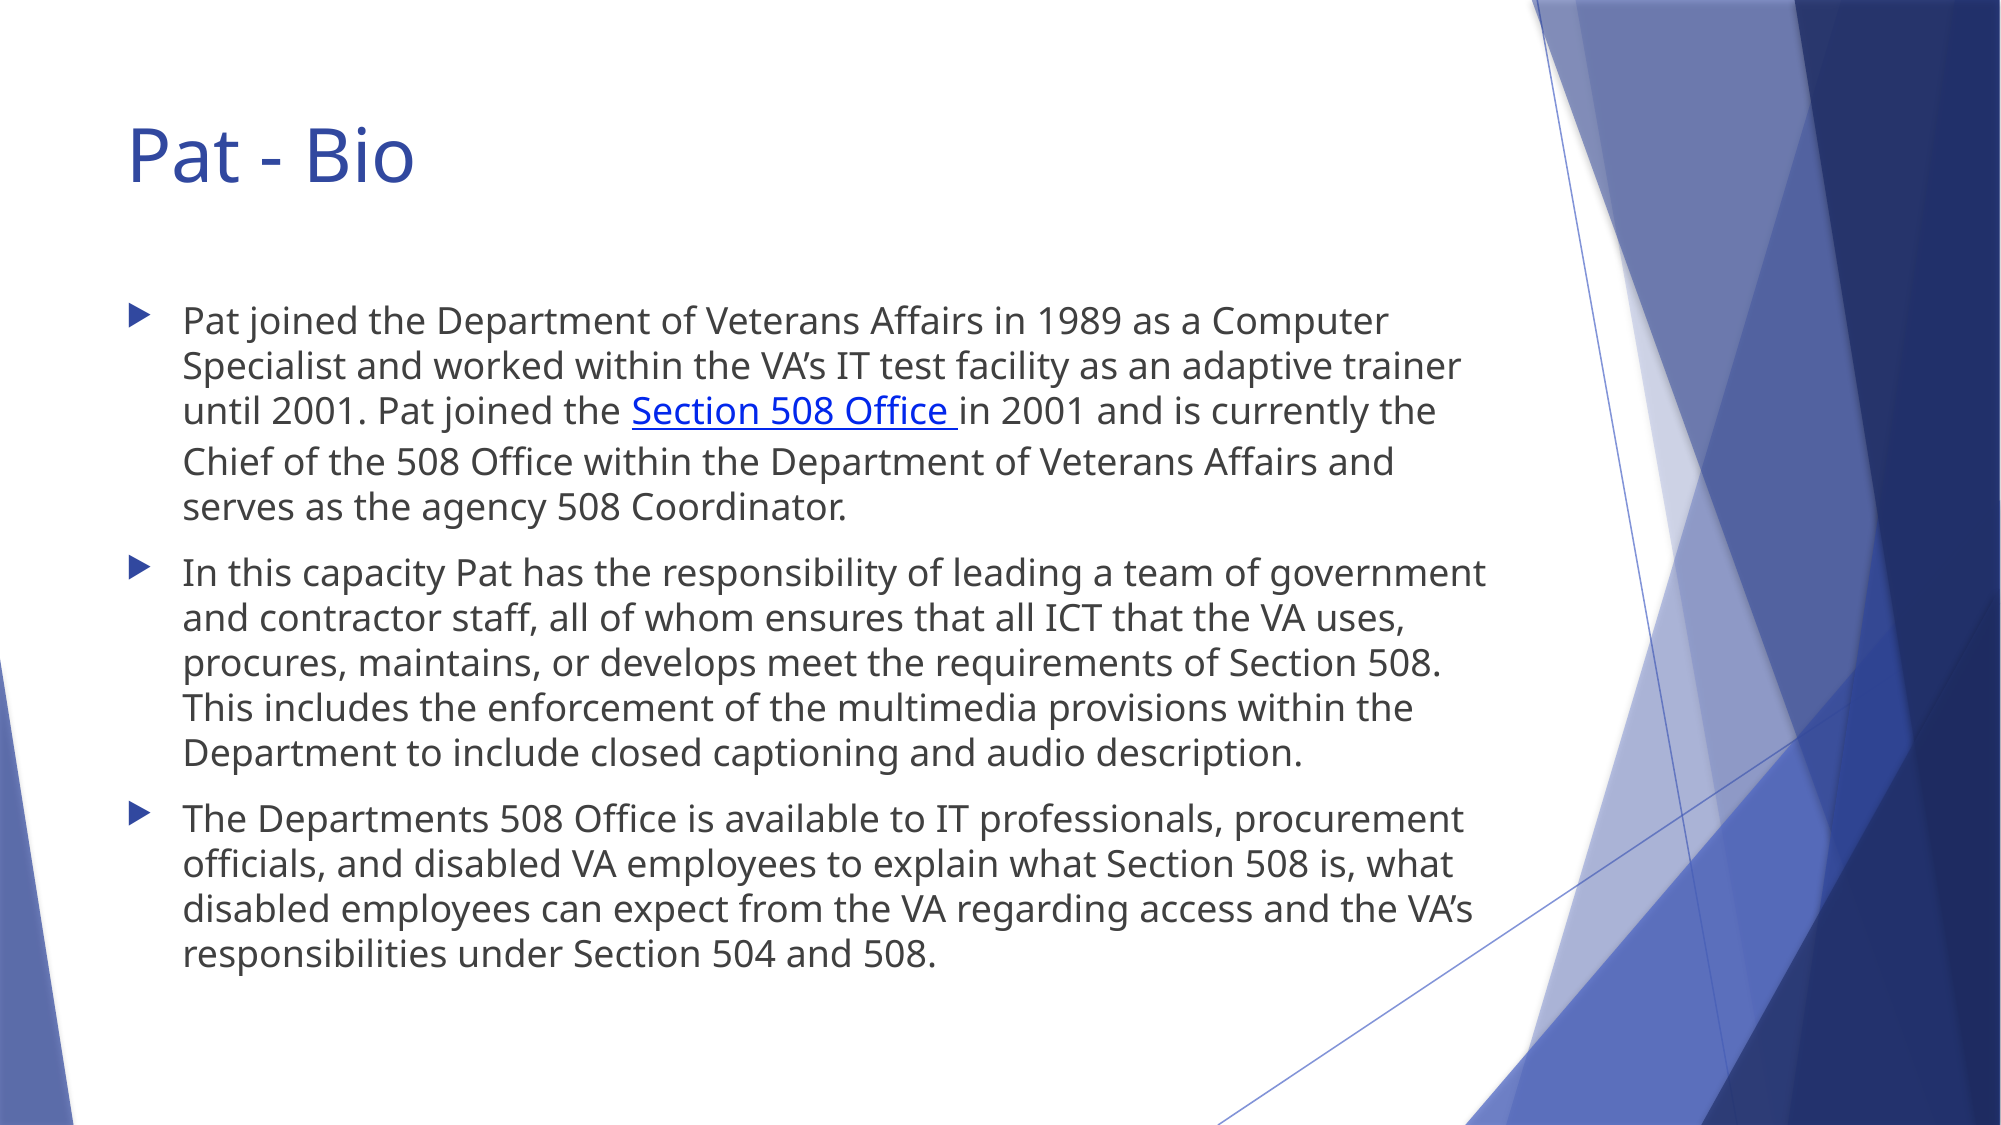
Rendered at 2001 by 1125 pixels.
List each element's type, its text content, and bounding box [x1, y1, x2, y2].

list Pat joined the Department of Veterans Affairs in 1989 as a Computer Specialist and worked within the VA’s IT test facility as an adaptive trainer until 2001. Pat joined the Section 508 Office in 2001 and is currently the Chief of the 508 Office within the Department of Veterans Affairs and serves as the agency 508 Coordinator. In this capacity Pat has the responsibility of leading a team of government and contractor staff, all of whom ensures that all ICT that the VA uses, procures, maintains, or develops meet the requirements of Section 508. This includes the enforcement of the multimedia provisions within the Department to include closed captioning and audio description. The Departments 508 Office is available to IT professionals, procurement officials, and disabled VA employees to explain what Section 508 is, what disabled employees can expect from the VA regarding access and the VA’s responsibilities under Section 504 and 508. [111, 317, 1522, 1045]
title Pat - Bio [111, 99, 1522, 317]
